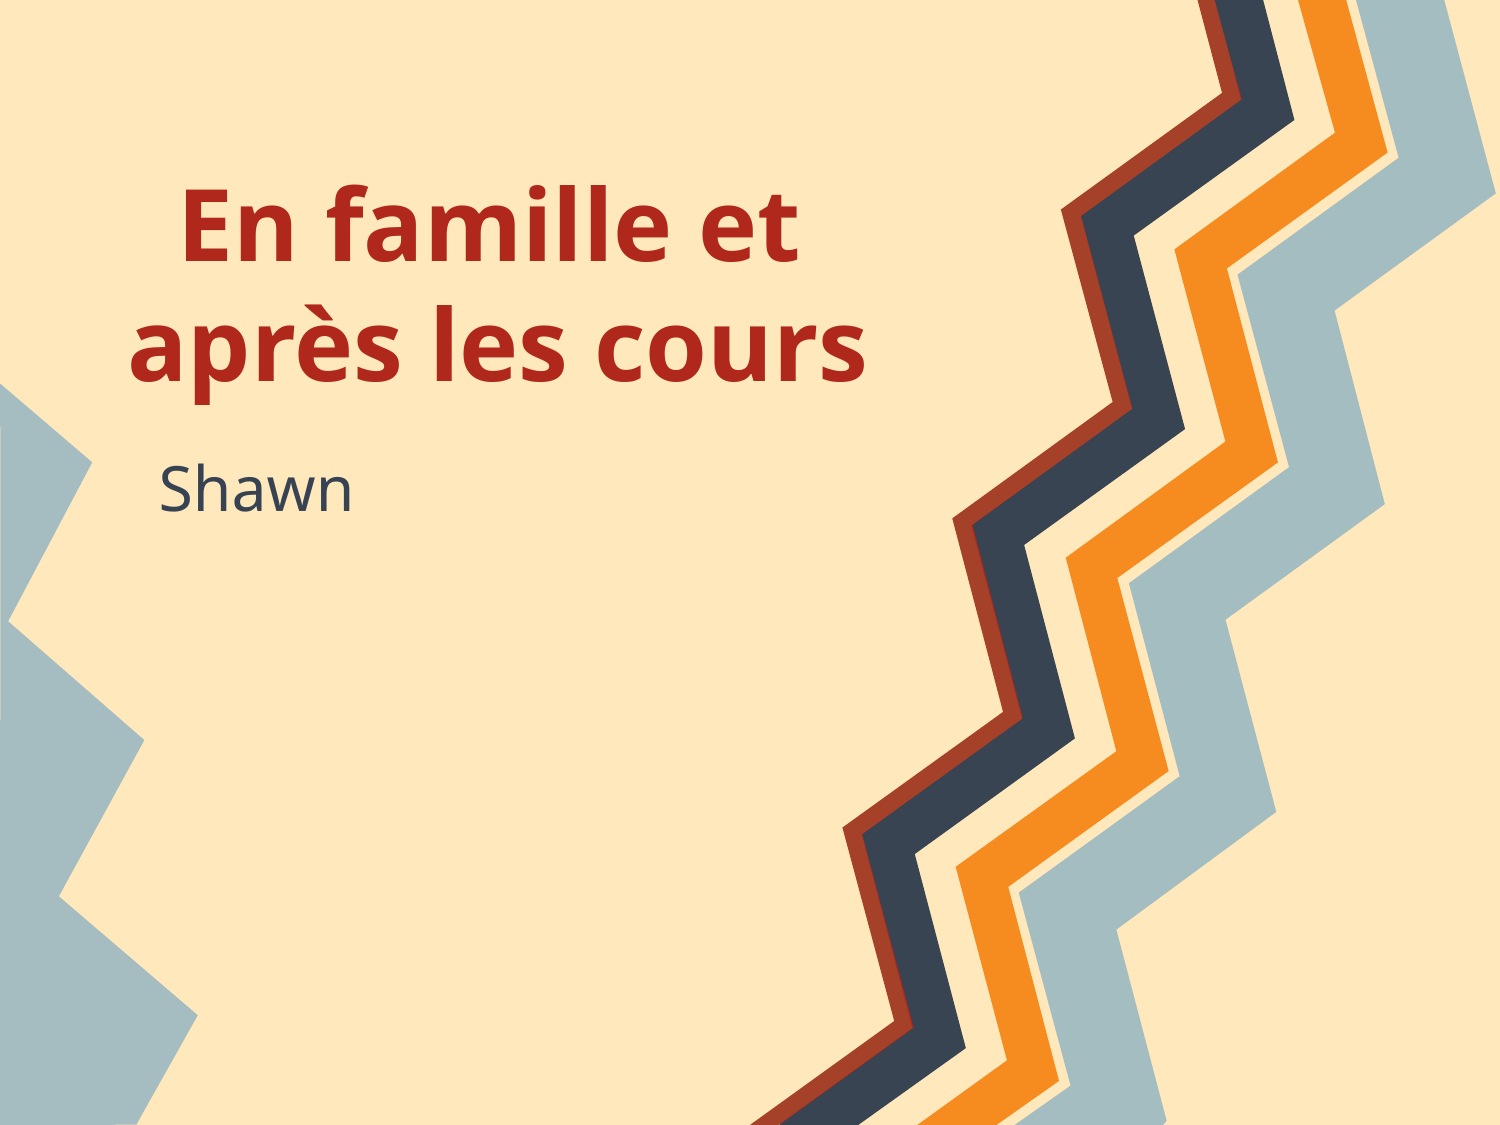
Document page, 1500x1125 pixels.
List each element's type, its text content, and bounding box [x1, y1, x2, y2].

title En famille et après les cours [112, 146, 976, 417]
subtitle Shawn [112, 434, 976, 1117]
